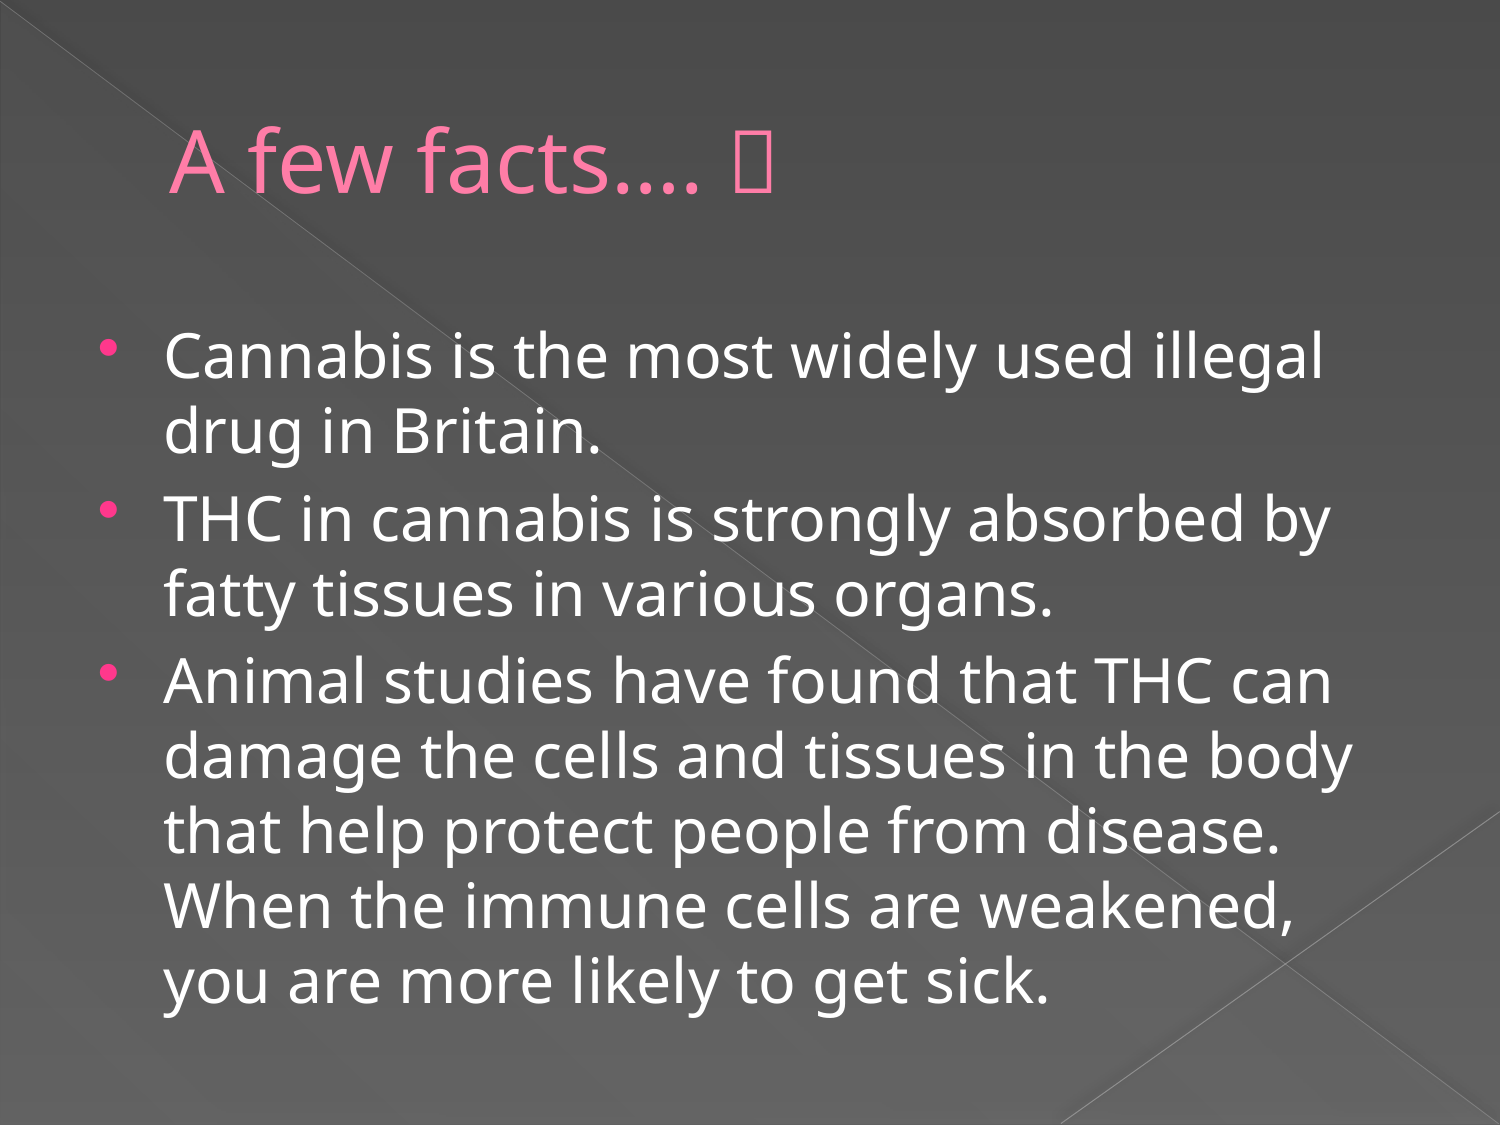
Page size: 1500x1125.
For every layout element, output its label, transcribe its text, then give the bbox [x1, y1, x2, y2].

list Cannabis is the most widely used illegal drug in Britain. THC in cannabis is strongly absorbed by fatty tissues in various organs. Animal studies have found that THC can damage the cells and tissues in the body that help protect people from disease. When the immune cells are weakened, you are more likely to get sick. [75, 308, 1425, 1059]
title A few facts….  [75, 43, 1425, 274]
